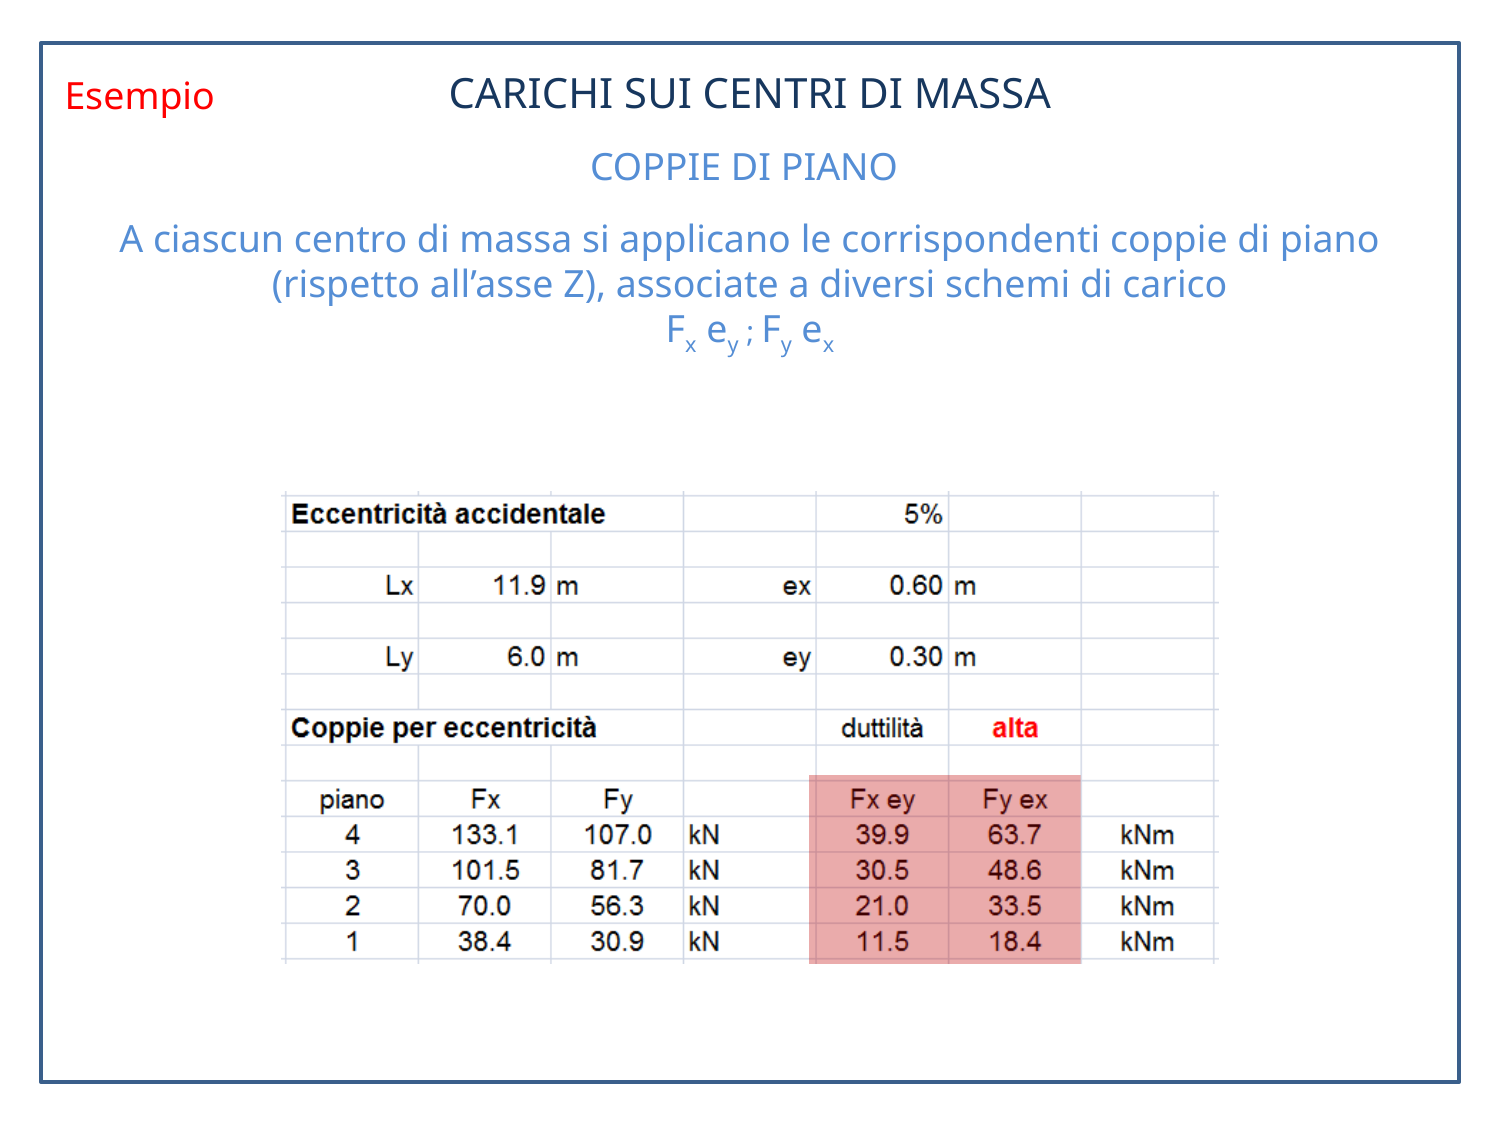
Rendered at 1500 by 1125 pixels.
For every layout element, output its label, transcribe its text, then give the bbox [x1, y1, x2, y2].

text_box COPPIE DI PIANO [501, 135, 987, 196]
text_box Esempio [49, 64, 230, 125]
picture [281, 491, 1219, 965]
text_box CARICHI SUI CENTRI DI MASSA [41, 59, 1459, 125]
text_box A ciascun centro di massa si applicano le corrispondenti coppie di piano (rispetto all’asse Z), associate a diversi schemi di carico Fx ey ; Fy ex [41, 208, 1459, 364]
text_box [39, 41, 1461, 1084]
